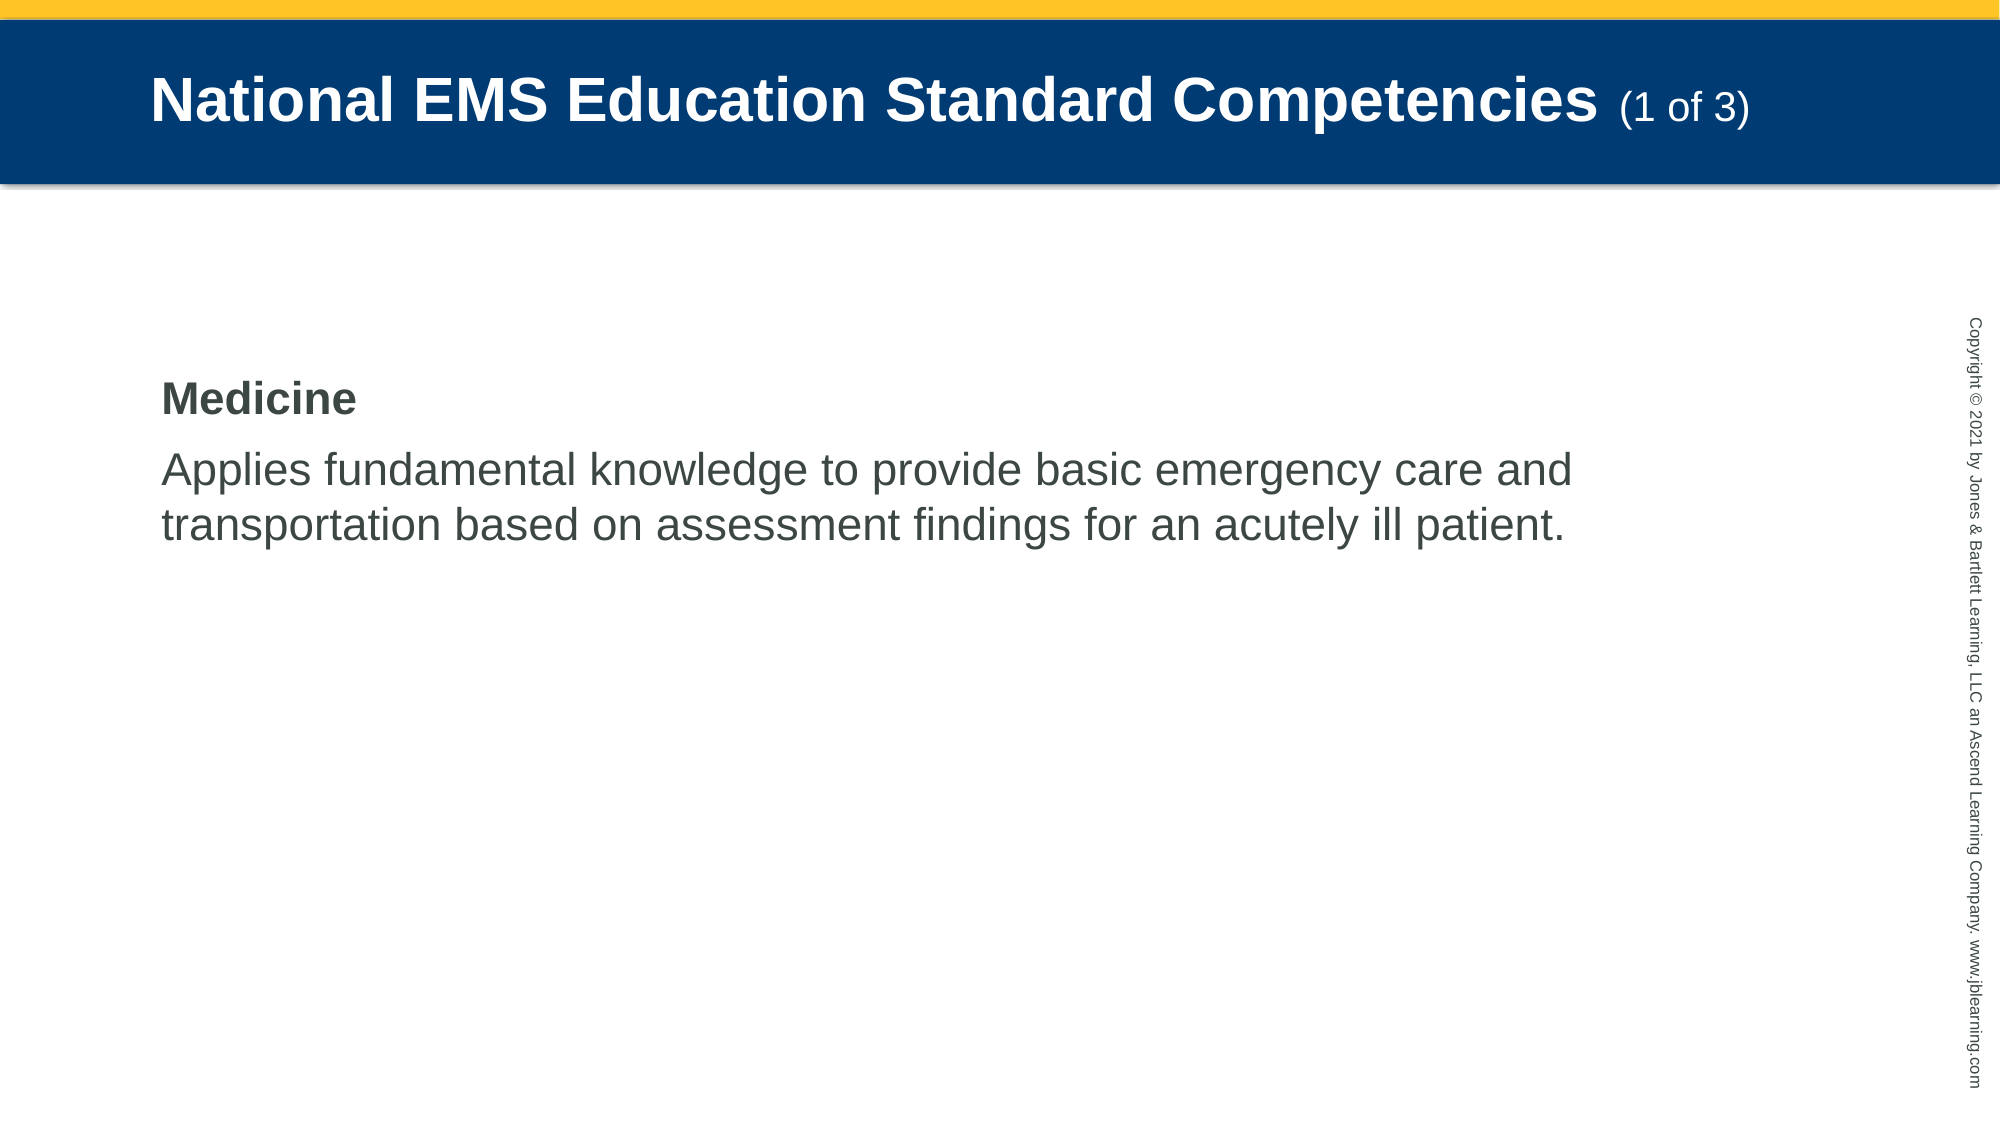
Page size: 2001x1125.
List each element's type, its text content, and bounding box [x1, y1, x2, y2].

list Medicine Applies fundamental knowledge to provide basic emergency care and transportation based on assessment findings for an acutely ill patient. [146, 361, 1859, 1016]
title National EMS Education Standard Competencies (1 of 3) [0, 19, 2000, 185]
